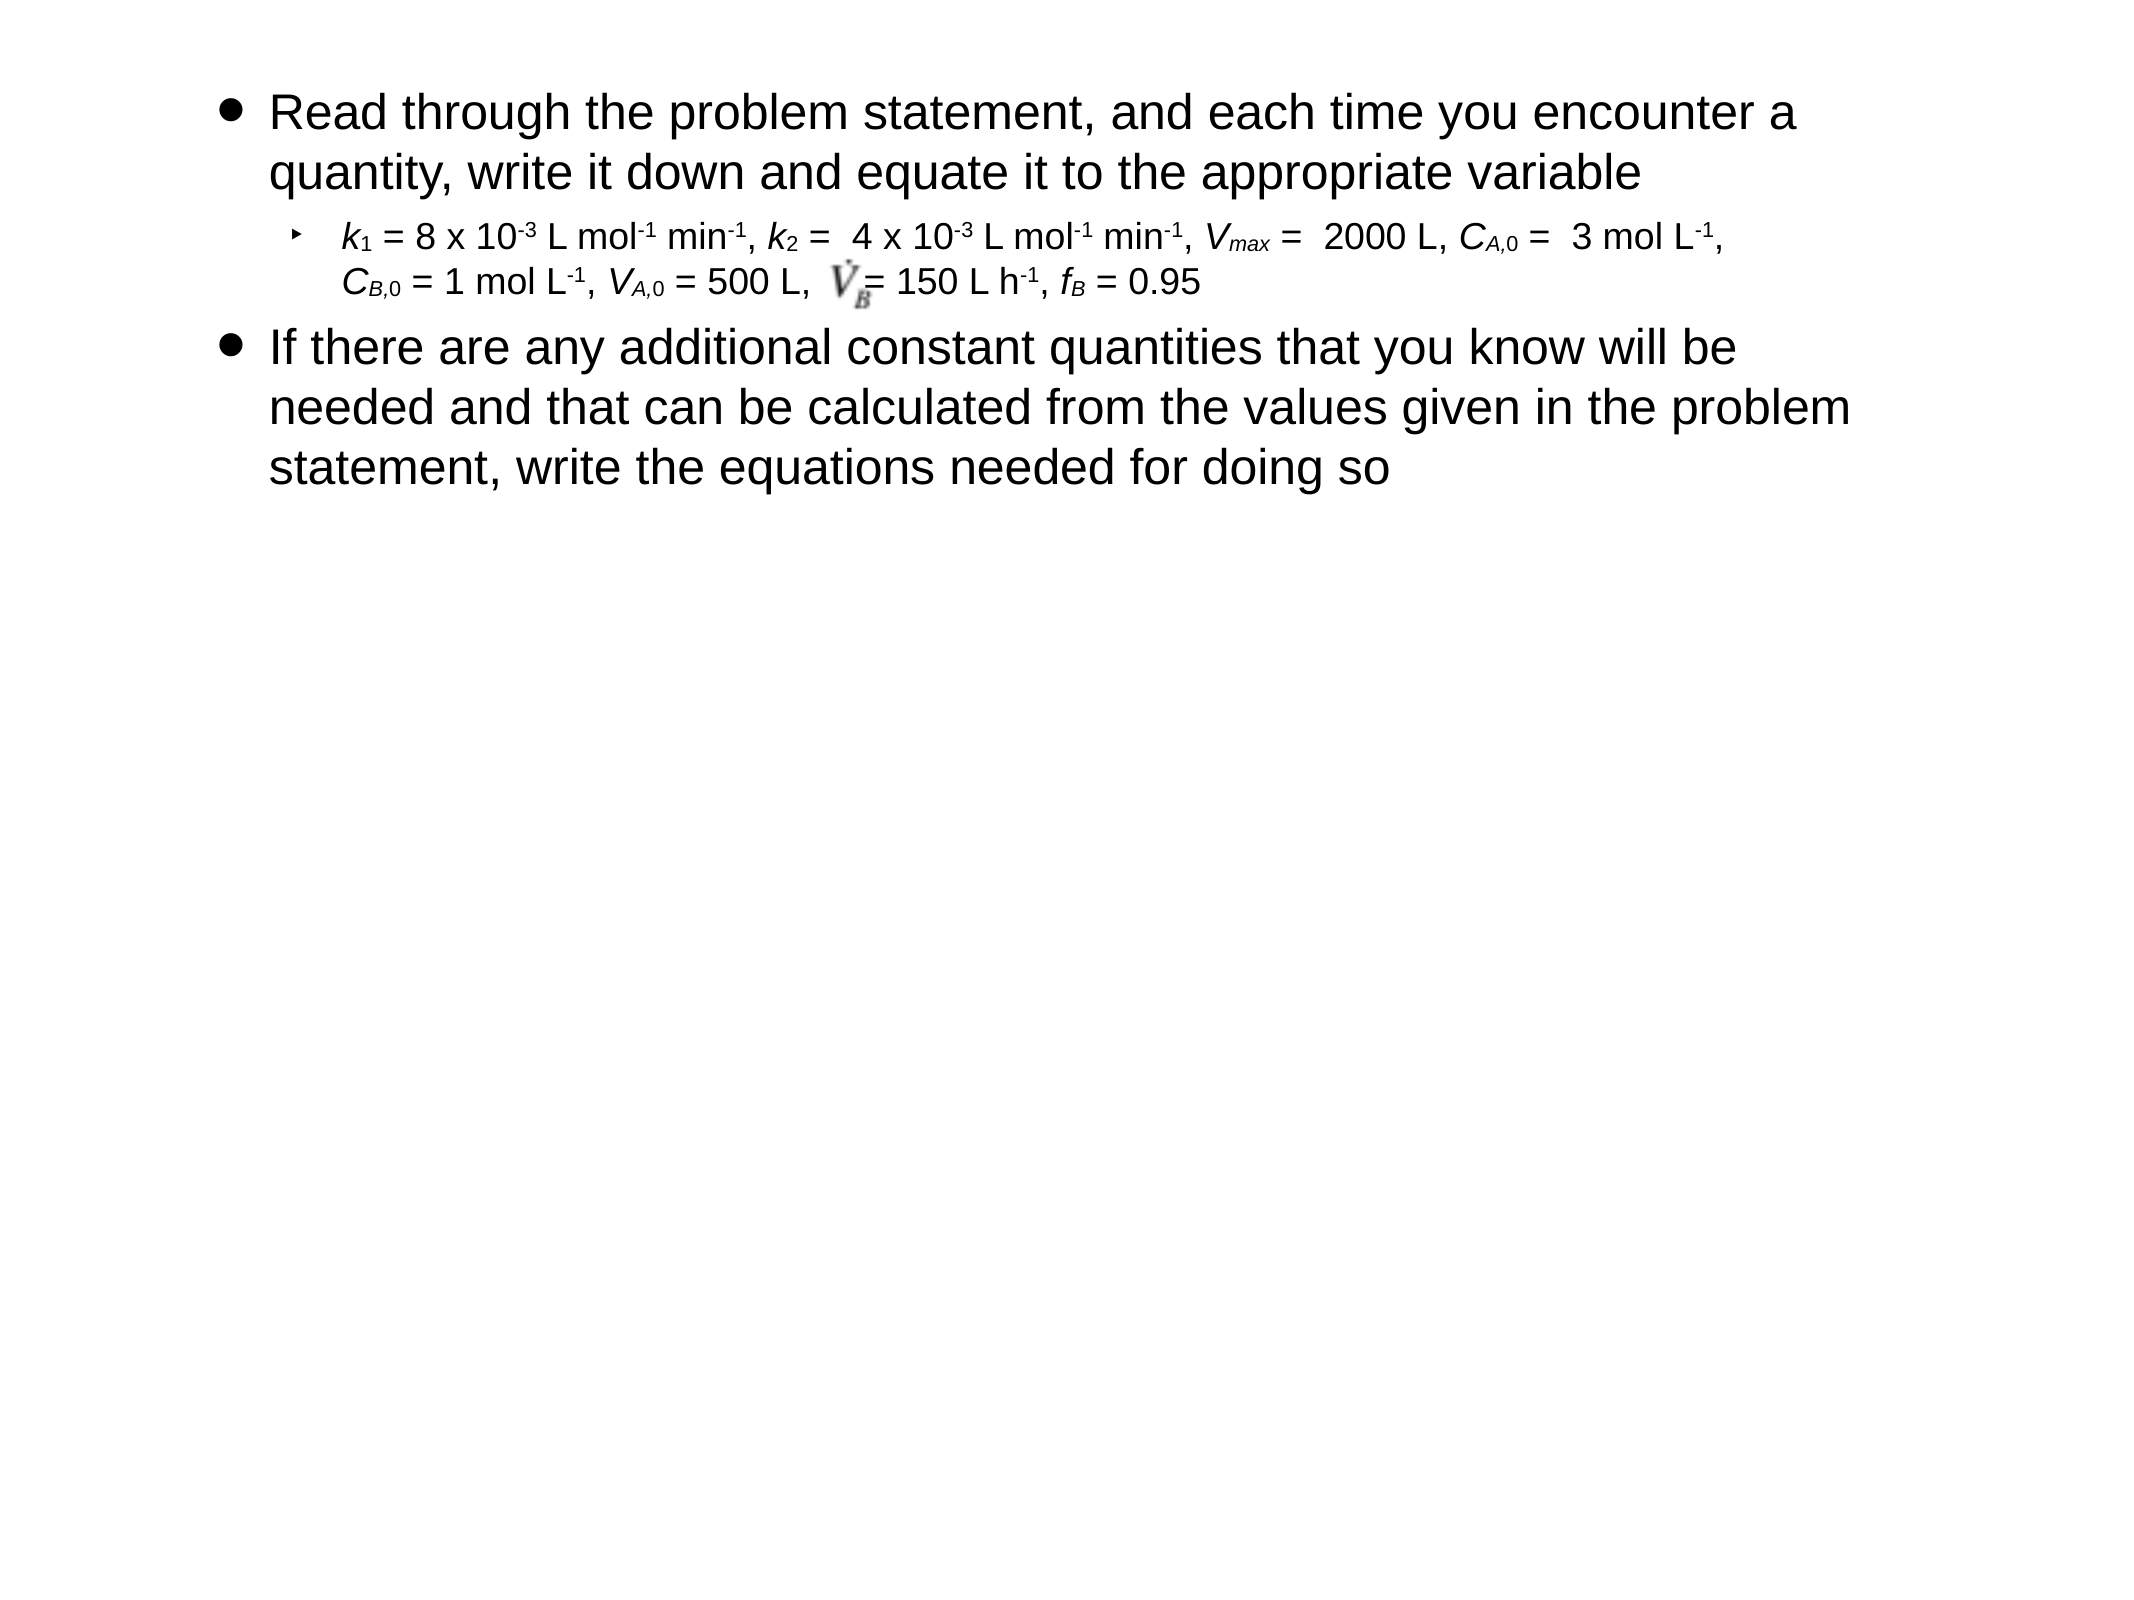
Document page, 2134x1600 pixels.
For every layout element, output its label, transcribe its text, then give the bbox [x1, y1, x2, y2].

list Read through the problem statement, and each time you encounter a quantity, write it down and equate it to the appropriate variable k1 = 8 x 10-3 L mol-1 min-1, k2 = 4 x 10-3 L mol-1 min-1, Vmax = 2000 L, CA,0 = 3 mol L-1, CB,0 = 1 mol L-1, VA,0 = 500 L, = 150 L h-1, fB = 0.95 If there are any additional constant quantities that you know will be needed and that can be calculated from the values given in the problem statement, write the equations needed for doing so [208, 70, 1925, 1478]
picture [824, 249, 874, 313]
